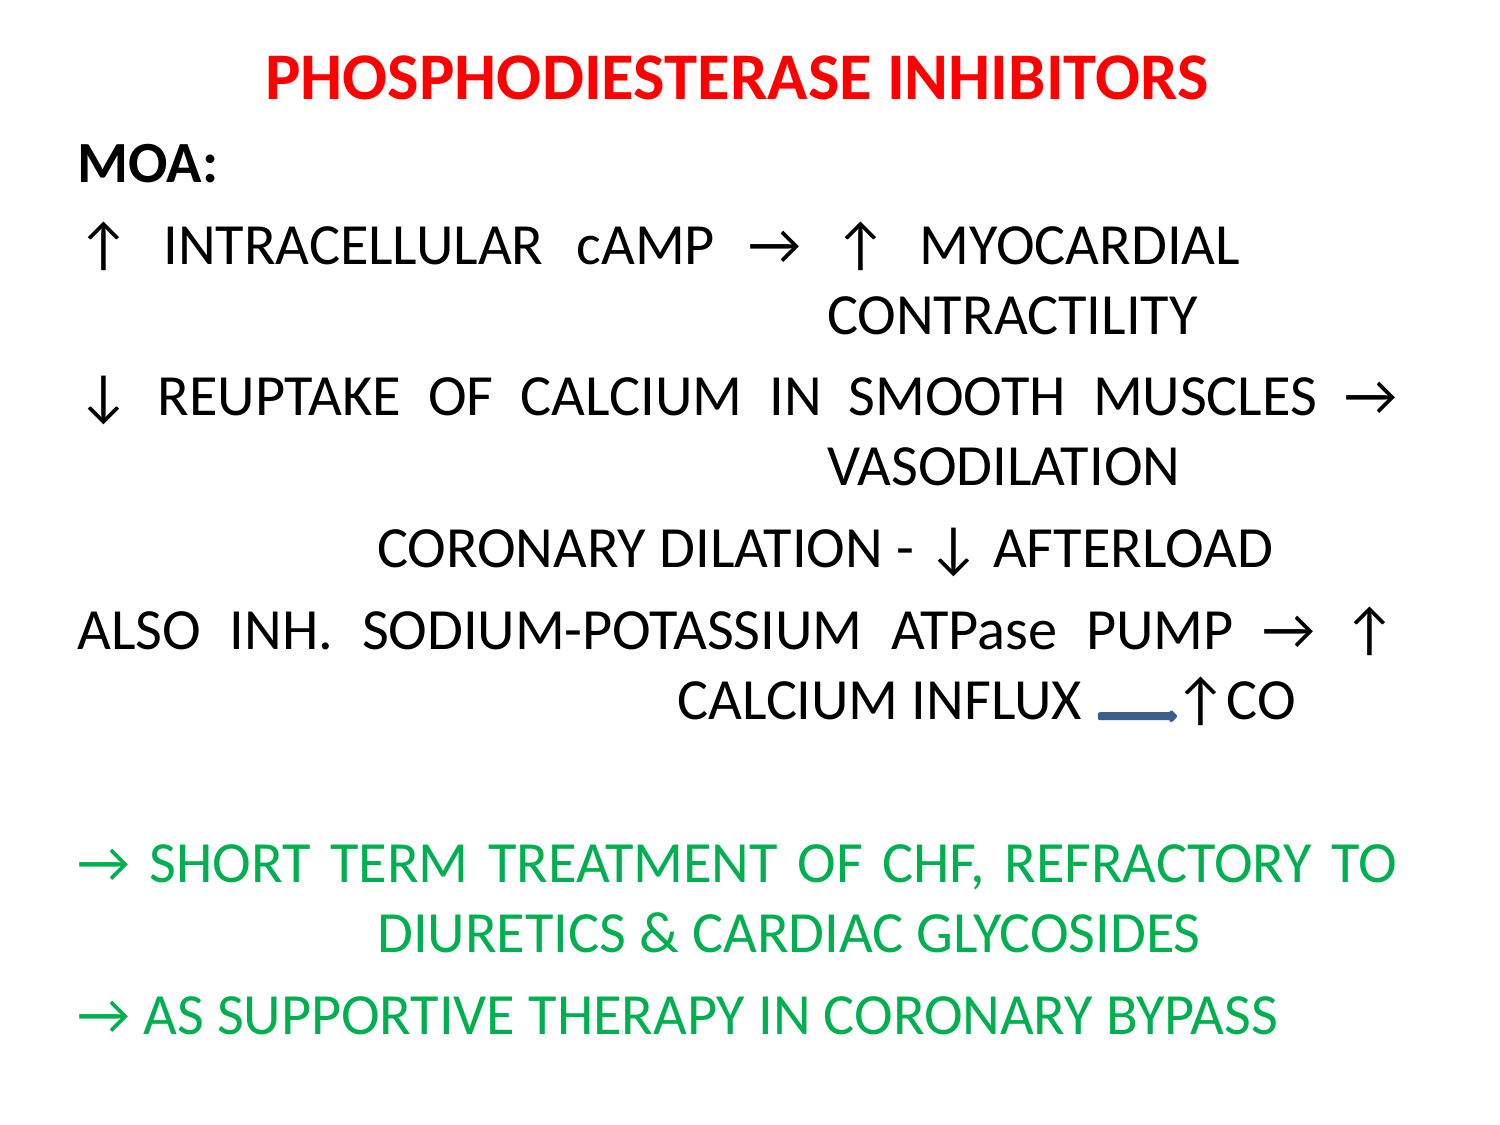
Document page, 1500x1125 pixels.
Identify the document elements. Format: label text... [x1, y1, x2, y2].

list PHOSPHODIESTERASE INHIBITORS MOA: ↑ INTRACELLULAR cAMP → ↑ MYOCARDIAL CONTRACTILITY ↓ REUPTAKE OF CALCIUM IN SMOOTH MUSCLES → VASODILATION CORONARY DILATION - ↓ AFTERLOAD ALSO INH. SODIUM-POTASSIUM ATPase PUMP → ↑ CALCIUM INFLUX ↑CO → SHORT TERM TREATMENT OF CHF, REFRACTORY TO DIURETICS & CARDIAC GLYCOSIDES → AS SUPPORTIVE THERAPY IN CORONARY BYPASS [62, 24, 1413, 1100]
text_box [1097, 710, 1178, 722]
